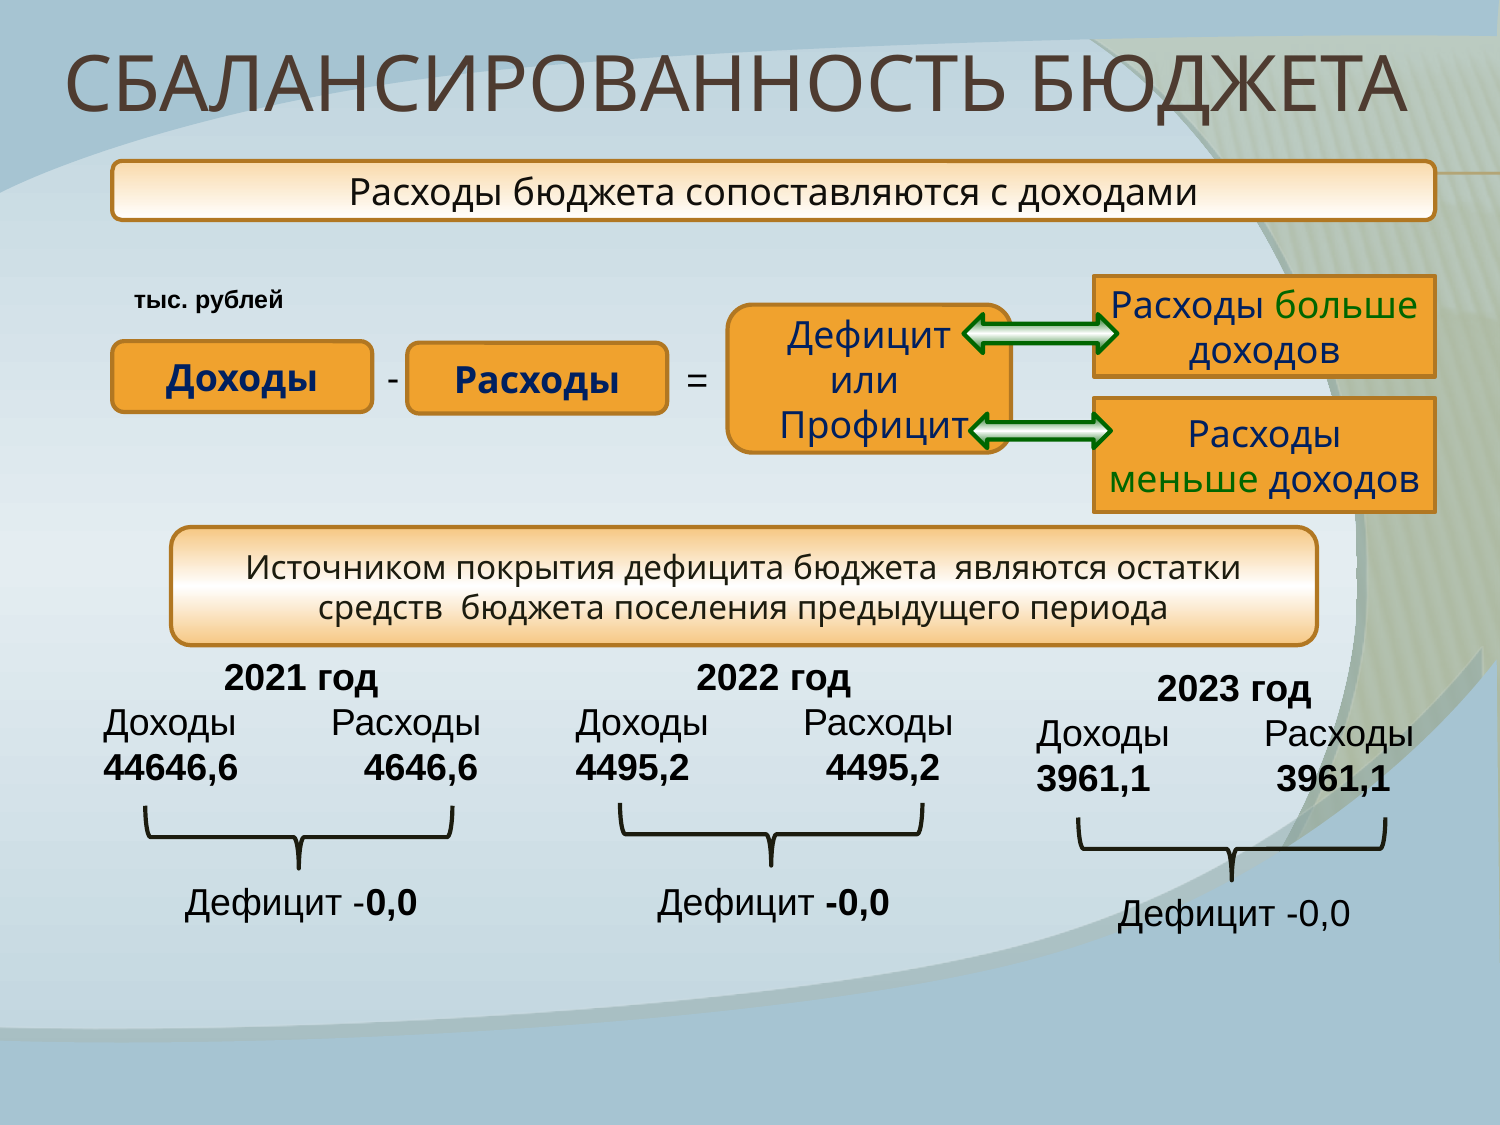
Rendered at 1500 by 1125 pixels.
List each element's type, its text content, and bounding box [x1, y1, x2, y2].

text_box [961, 312, 1120, 356]
text_box тыс. рублей [118, 276, 313, 321]
text_box Дефицит или Профицит [725, 302, 1014, 455]
text_box Расходы меньше доходов [1092, 396, 1437, 514]
text_box Расходы больше доходов [1092, 274, 1437, 379]
text_box Расходы бюджета сопоставляются с доходами [110, 158, 1438, 223]
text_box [1021, 656, 1448, 946]
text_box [88, 644, 515, 976]
text_box Доходы [110, 339, 373, 415]
text_box Источником покрытия дефицита бюджета являются остатки средств бюджета поселения предыдущего периода [168, 524, 1320, 648]
text_box Расходы [406, 340, 670, 416]
title Сбалансированность бюджета [1, 0, 1472, 161]
text_box - [372, 346, 431, 407]
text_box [560, 644, 987, 979]
text_box [967, 411, 1113, 451]
text_box [820, 333, 880, 394]
text_box = [671, 348, 731, 409]
